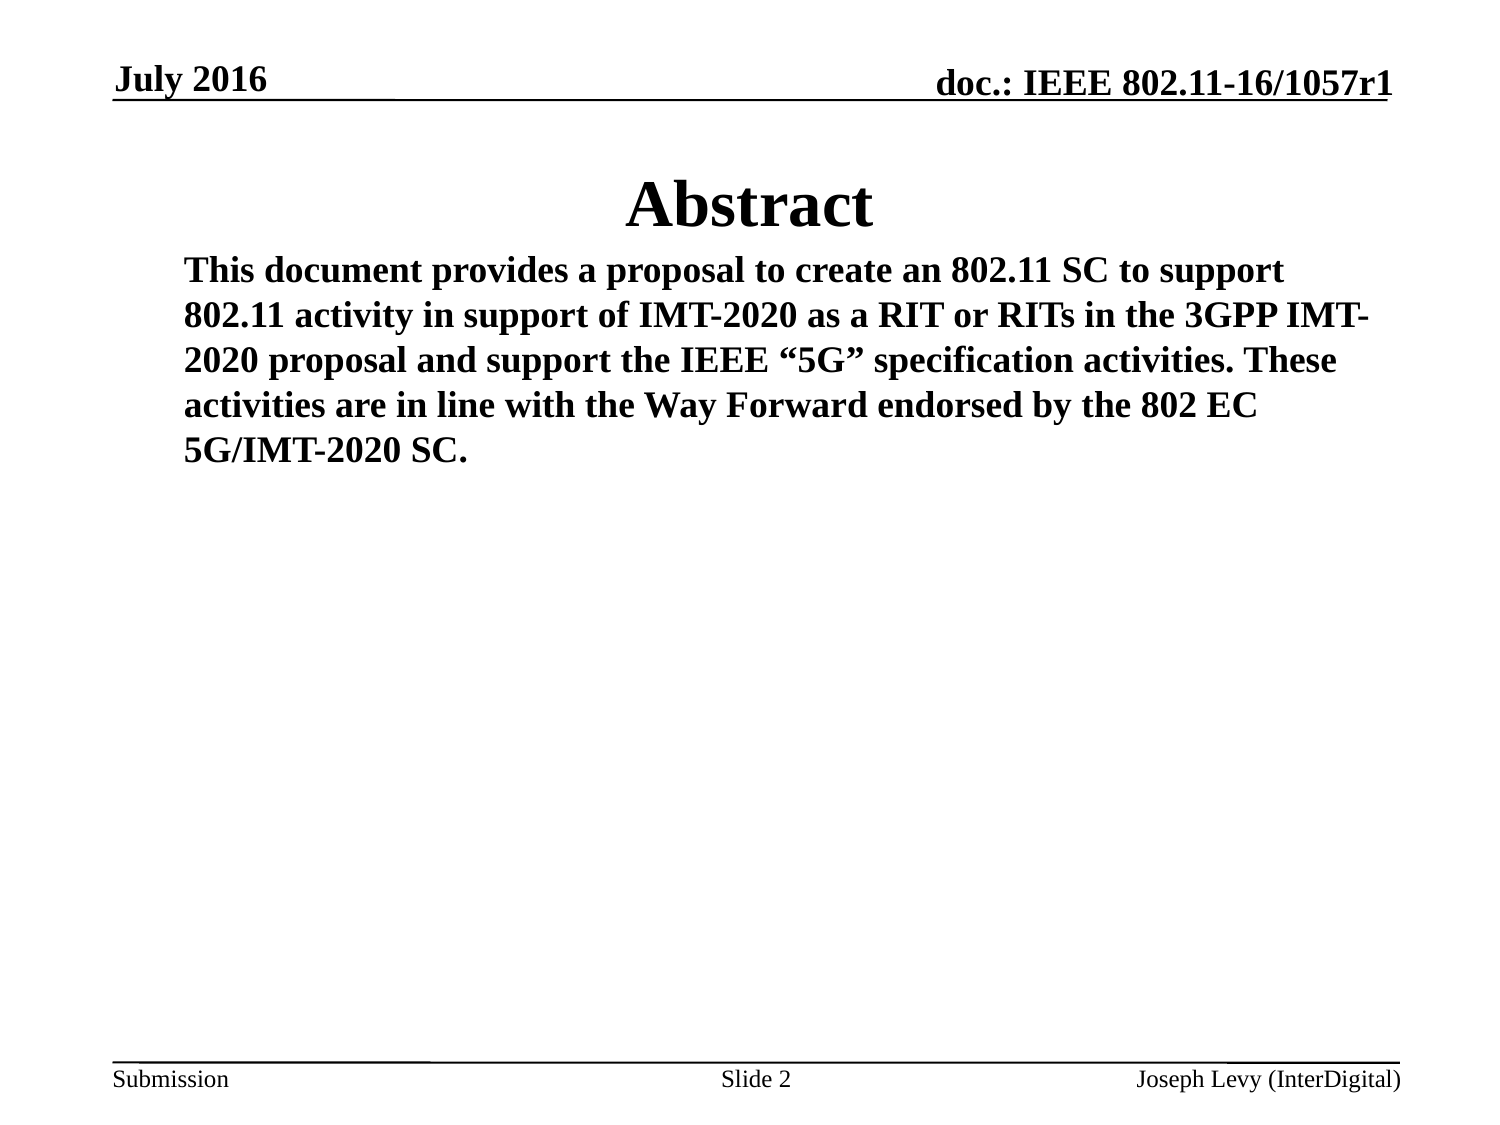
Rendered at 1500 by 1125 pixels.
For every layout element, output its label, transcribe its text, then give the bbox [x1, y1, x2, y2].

title Abstract [112, 112, 1388, 237]
slide_number Slide 2 [712, 1061, 800, 1123]
footer Joseph Levy (InterDigital) [902, 1061, 1402, 1093]
list This document provides a proposal to create an 802.11 SC to support 802.11 activity in support of IMT-2020 as a RIT or RITs in the 3GPP IMT-2020 proposal and support the IEEE “5G” specification activities. These activities are in line with the Way Forward endorsed by the 802 EC 5G/IMT-2020 SC. [112, 237, 1388, 1013]
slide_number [114, 54, 540, 100]
